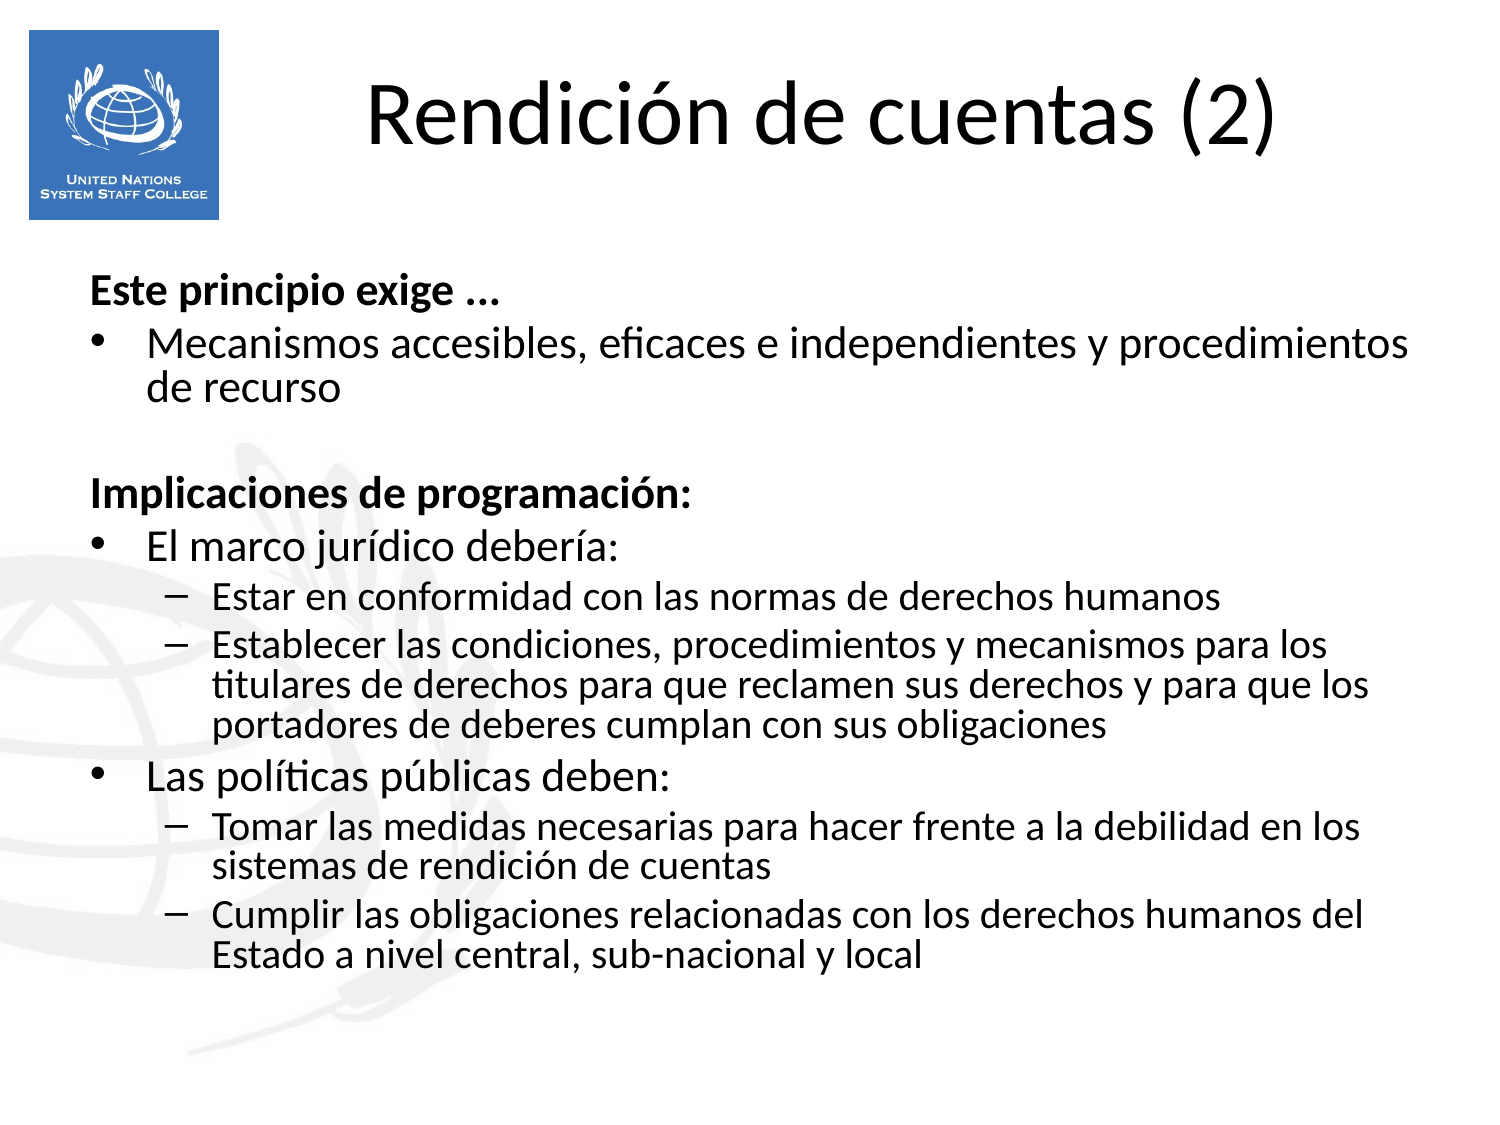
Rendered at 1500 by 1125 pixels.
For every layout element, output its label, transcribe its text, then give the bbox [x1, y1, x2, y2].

text_box Este principio exige ... Mecanismos accesibles, eficaces e independientes y procedimientos de recurso Implicaciones de programación: El marco jurídico debería: Estar en conformidad con las normas de derechos humanos Establecer las condiciones, procedimientos y mecanismos para los titulares de derechos para que reclamen sus derechos y para que los portadores de deberes cumplan con sus obligaciones Las políticas públicas deben: Tomar las medidas necesarias para hacer frente a la debilidad en los sistemas de rendición de cuentas Cumplir las obligaciones relacionadas con los derechos humanos del Estado a nivel central, sub-nacional y local [74, 262, 1425, 1059]
text_box Rendición de cuentas (2) [147, 45, 1498, 233]
picture [29, 30, 219, 220]
